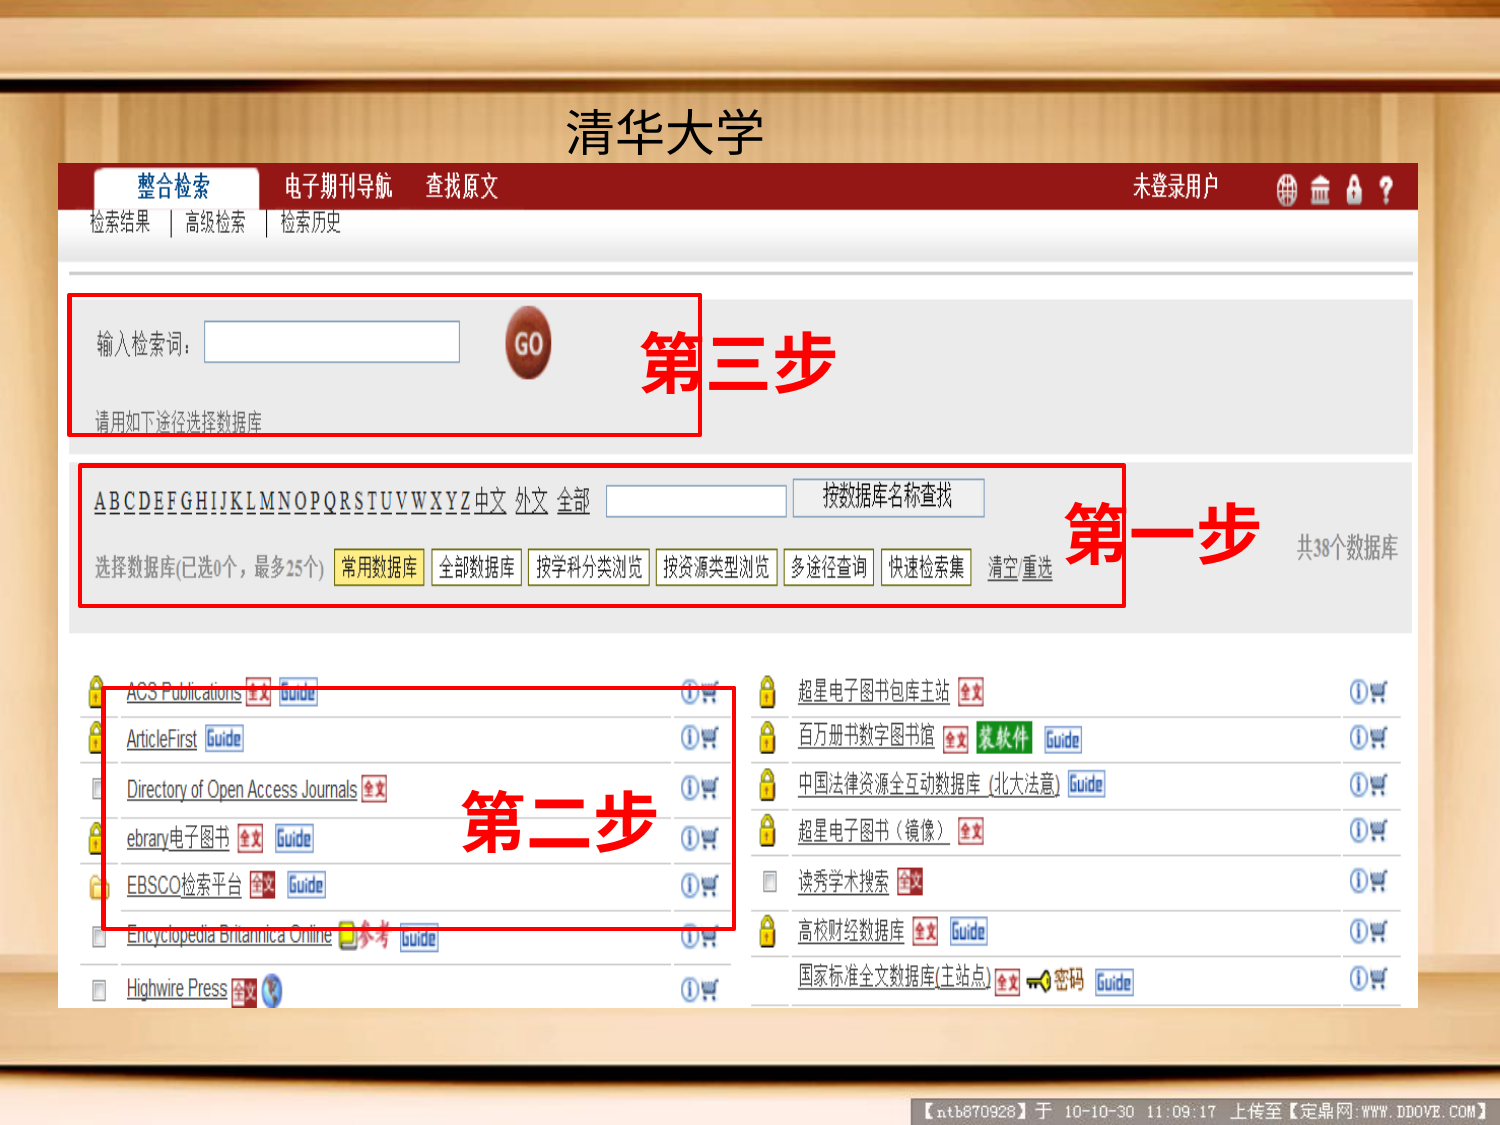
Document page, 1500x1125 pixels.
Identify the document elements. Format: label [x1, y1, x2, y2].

picture [0, 0, 1500, 1125]
text_box [58, 163, 1419, 1008]
